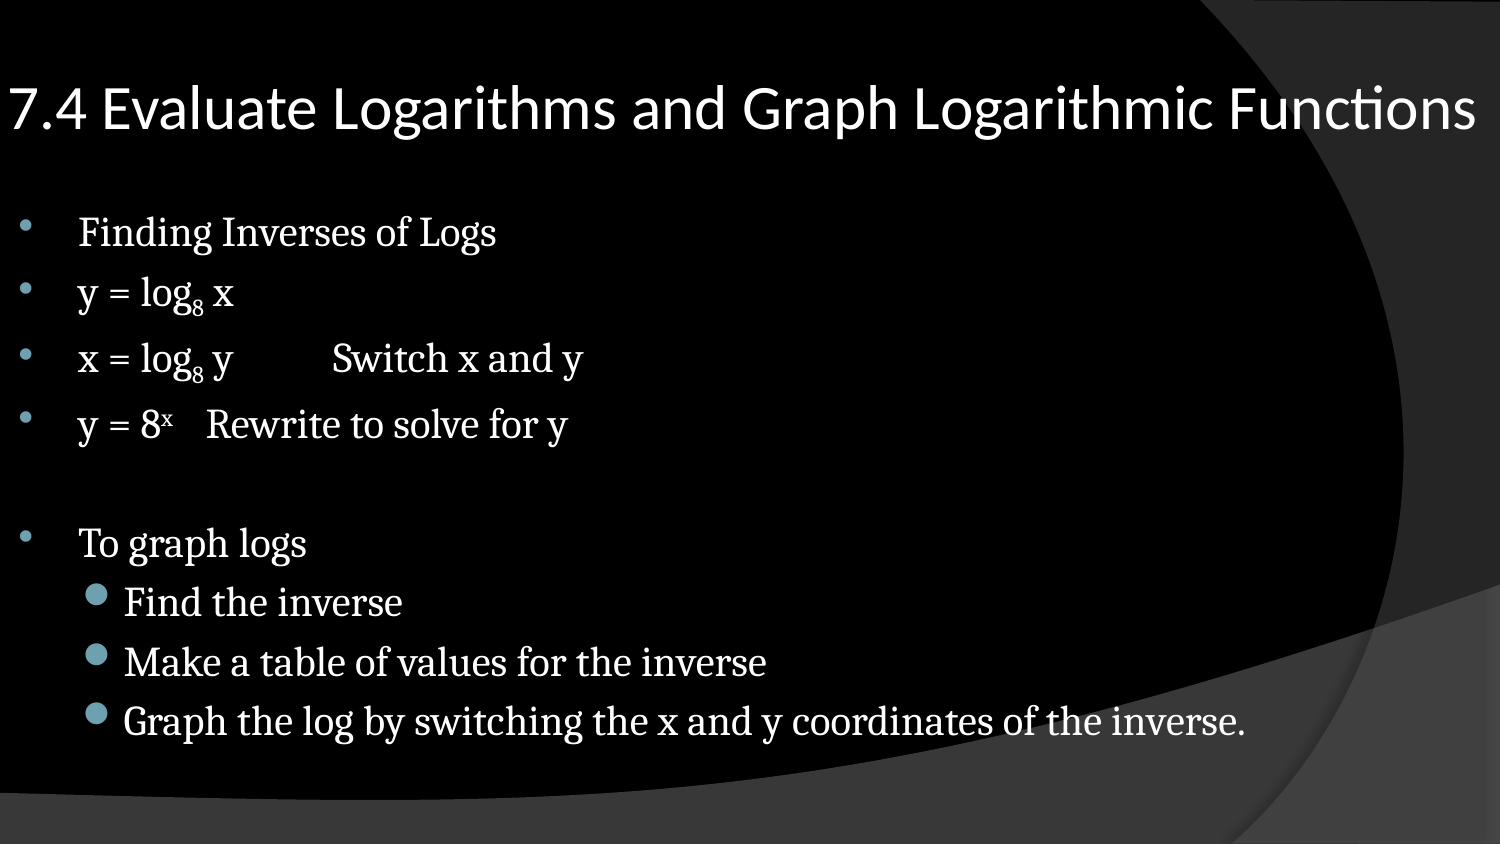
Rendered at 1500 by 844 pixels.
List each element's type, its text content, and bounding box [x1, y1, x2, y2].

title 7.4 Evaluate Logarithms and Graph Logarithmic Functions [0, 33, 1500, 175]
list Finding Inverses of Logs y = log8 x x = log8 y Switch x and y y = 8x Rewrite to solve for y To graph logs Find the inverse Make a table of values for the inverse Graph the log by switching the x and y coordinates of the inverse. [0, 196, 1500, 754]
